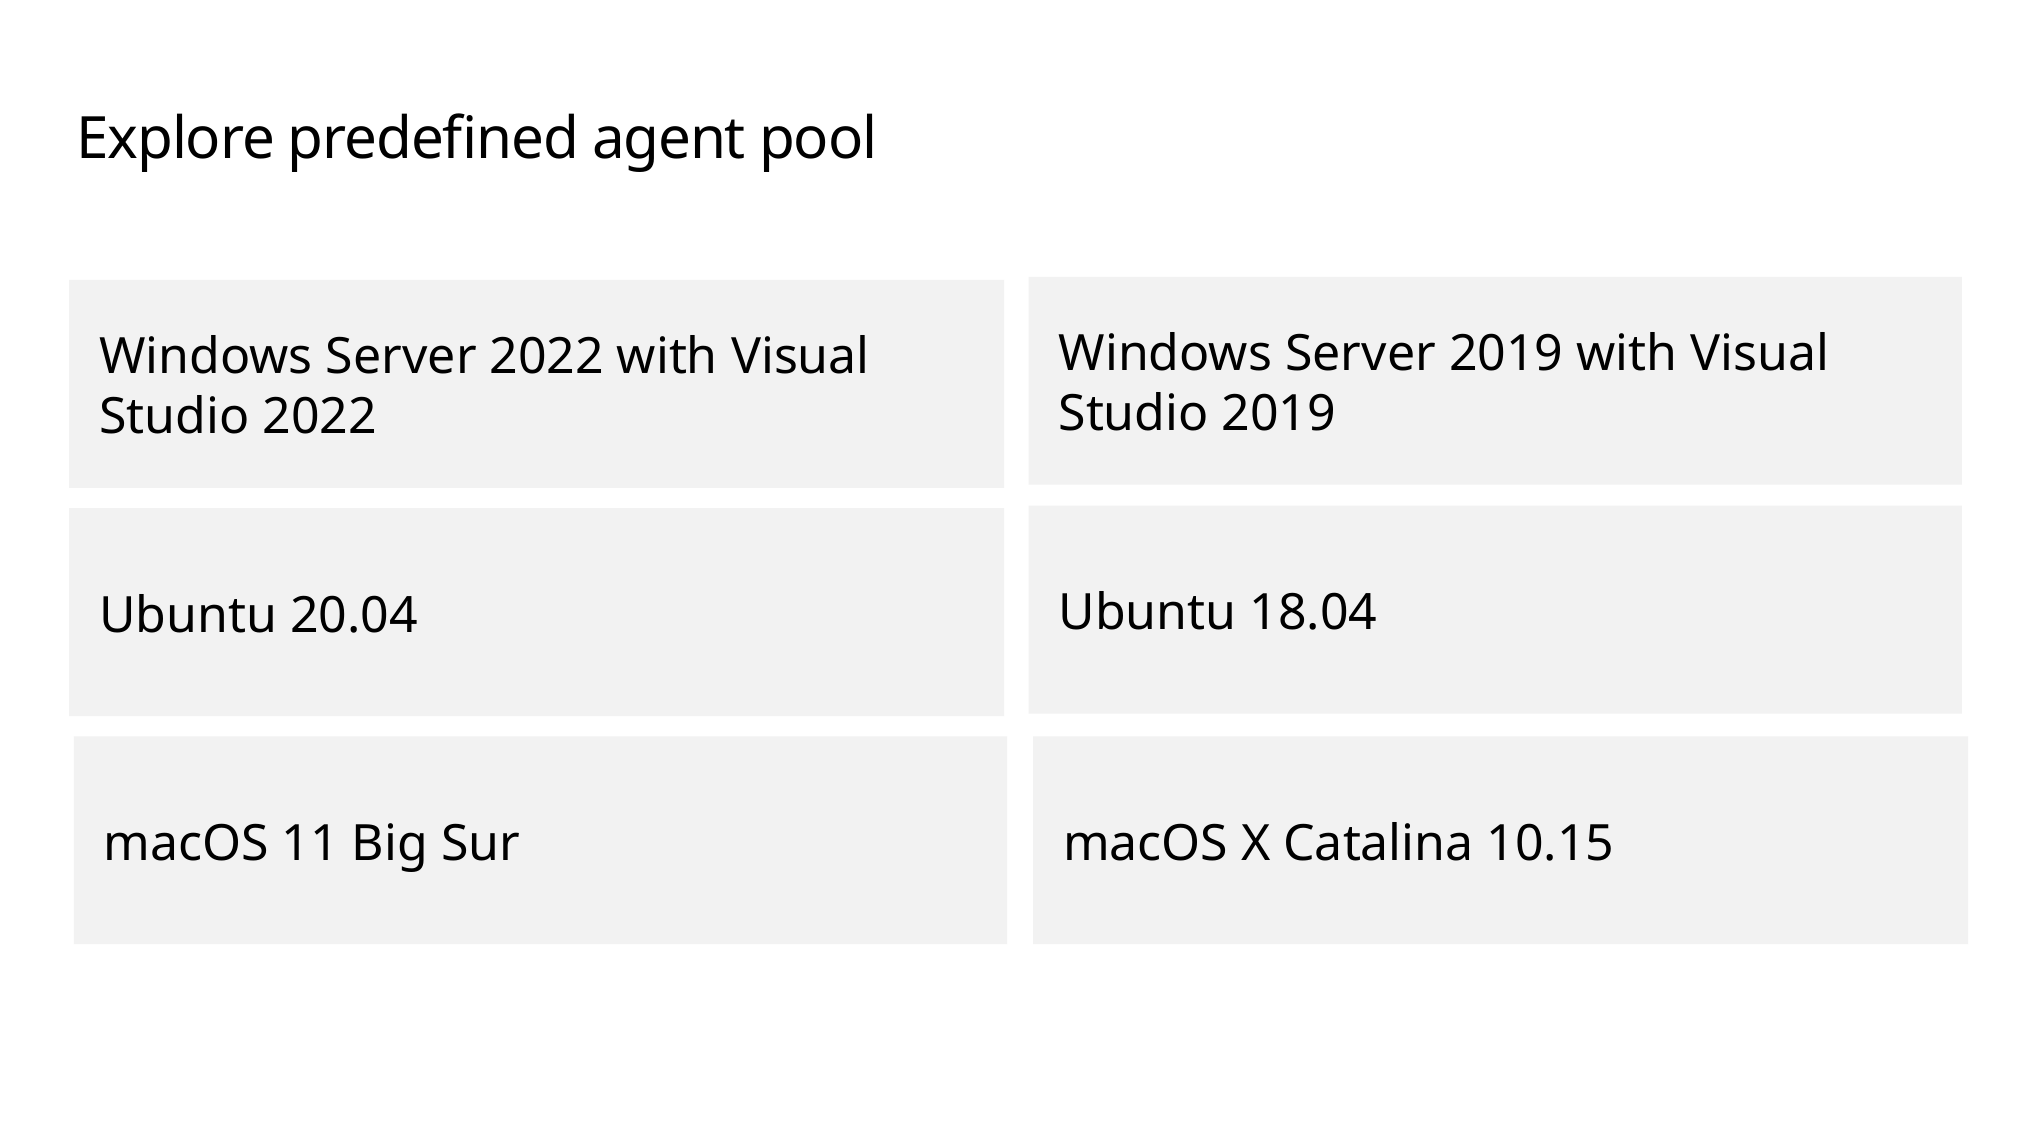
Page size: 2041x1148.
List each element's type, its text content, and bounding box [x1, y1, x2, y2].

text_box Ubuntu 18.04 [1028, 505, 1963, 714]
text_box macOS X Catalina 10.15 [1032, 736, 1969, 945]
text_box Windows Server 2019 with Visual Studio 2019 [1028, 276, 1963, 485]
text_box macOS 11 Big Sur [73, 736, 1008, 945]
text_box Ubuntu 20.04 [68, 507, 1005, 717]
text_box Windows Server 2022 with Visual Studio 2022 [68, 279, 1005, 489]
title Explore predefined agent pool [76, 103, 1969, 172]
